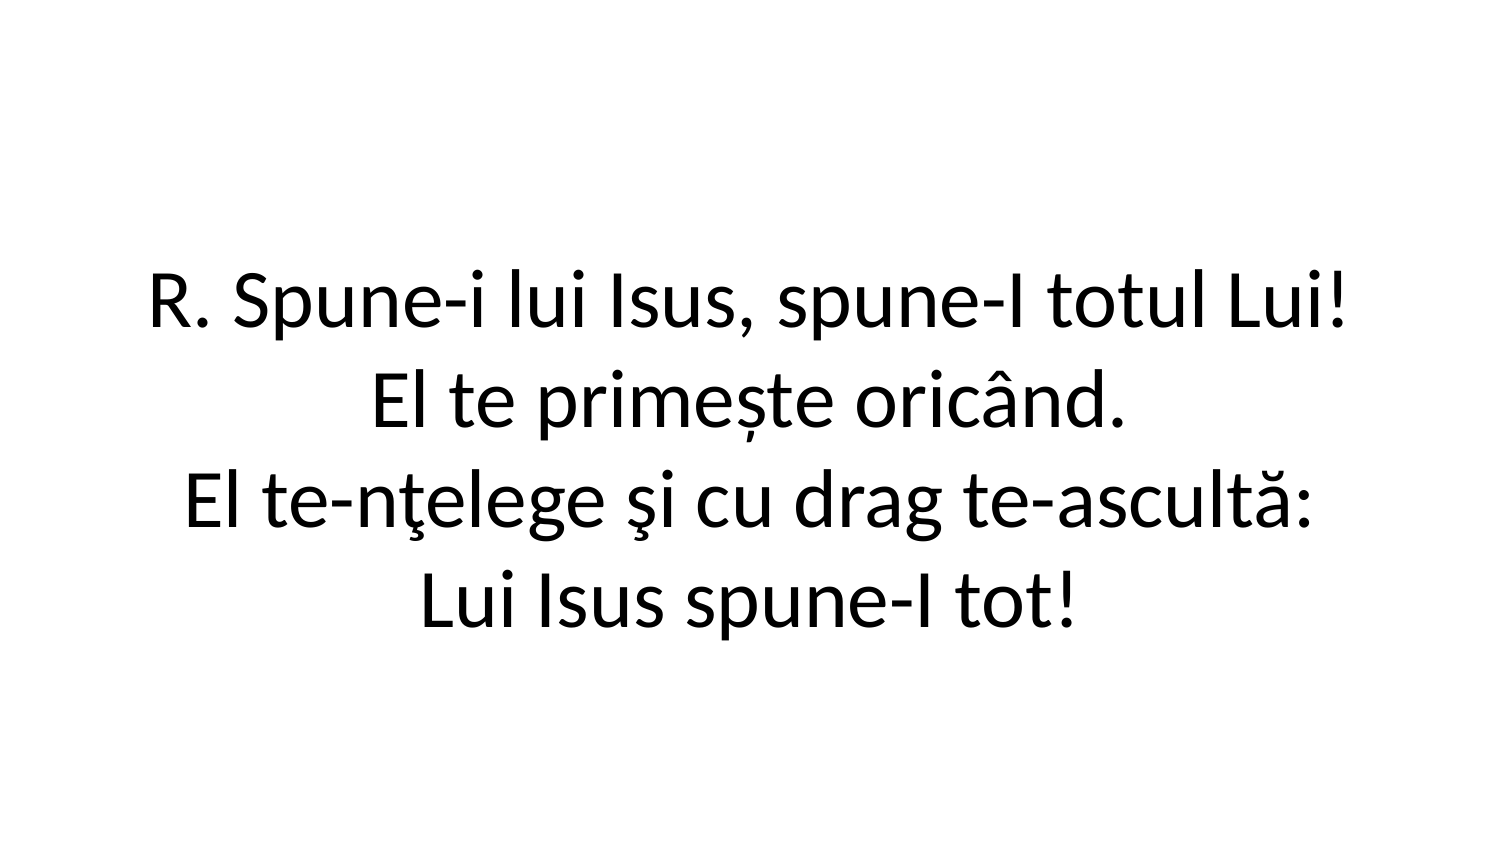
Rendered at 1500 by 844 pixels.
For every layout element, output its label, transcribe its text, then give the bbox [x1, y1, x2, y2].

text_box R. Spune-i lui Isus, spune-I totul Lui! El te primește oricând. El te-nţelege şi cu drag te-ascultă: Lui Isus spune-I tot! [132, 192, 1368, 652]
